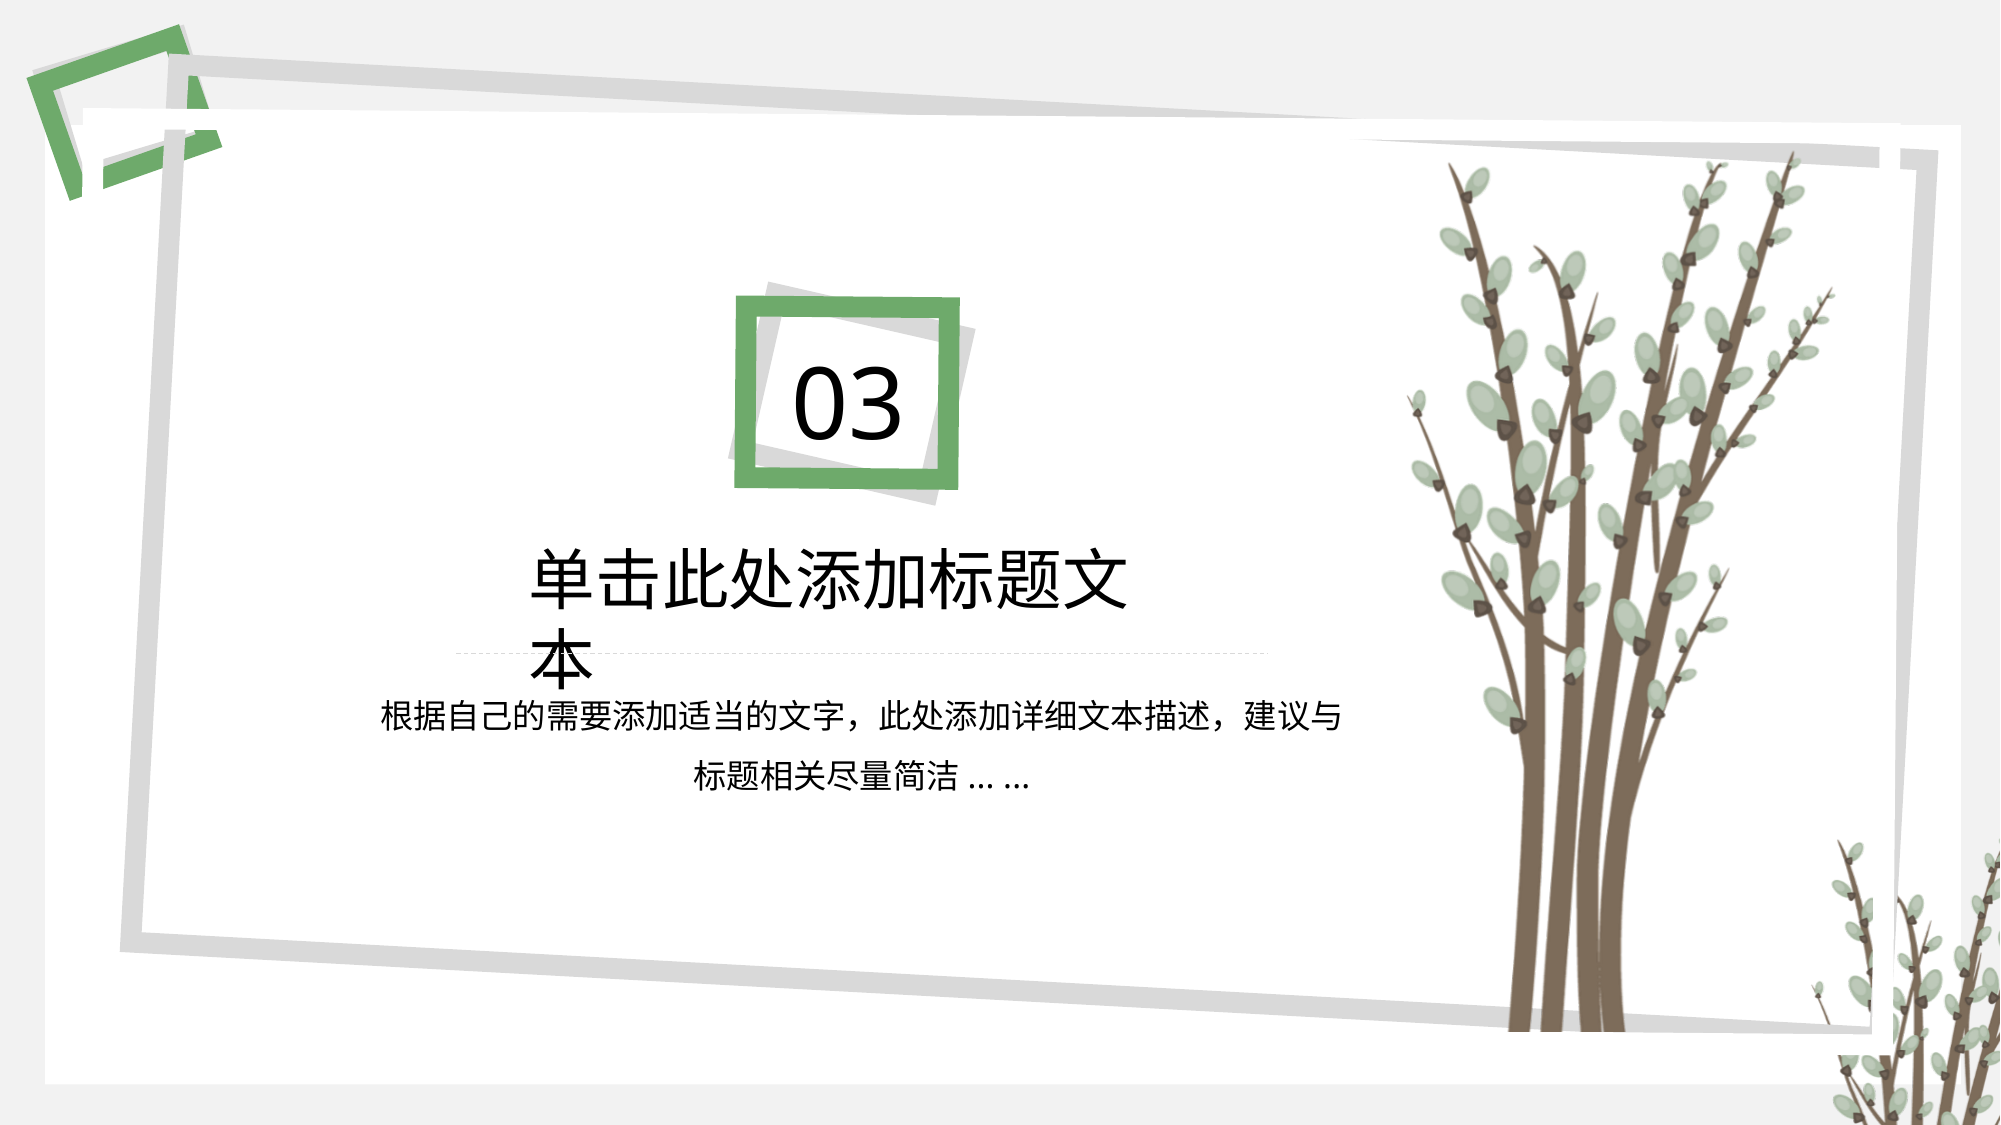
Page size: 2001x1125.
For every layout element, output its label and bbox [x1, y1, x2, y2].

text_box [89, 109, 1904, 1038]
picture [1342, 71, 1901, 1032]
picture [1771, 782, 2000, 1125]
text_box [745, 306, 949, 479]
